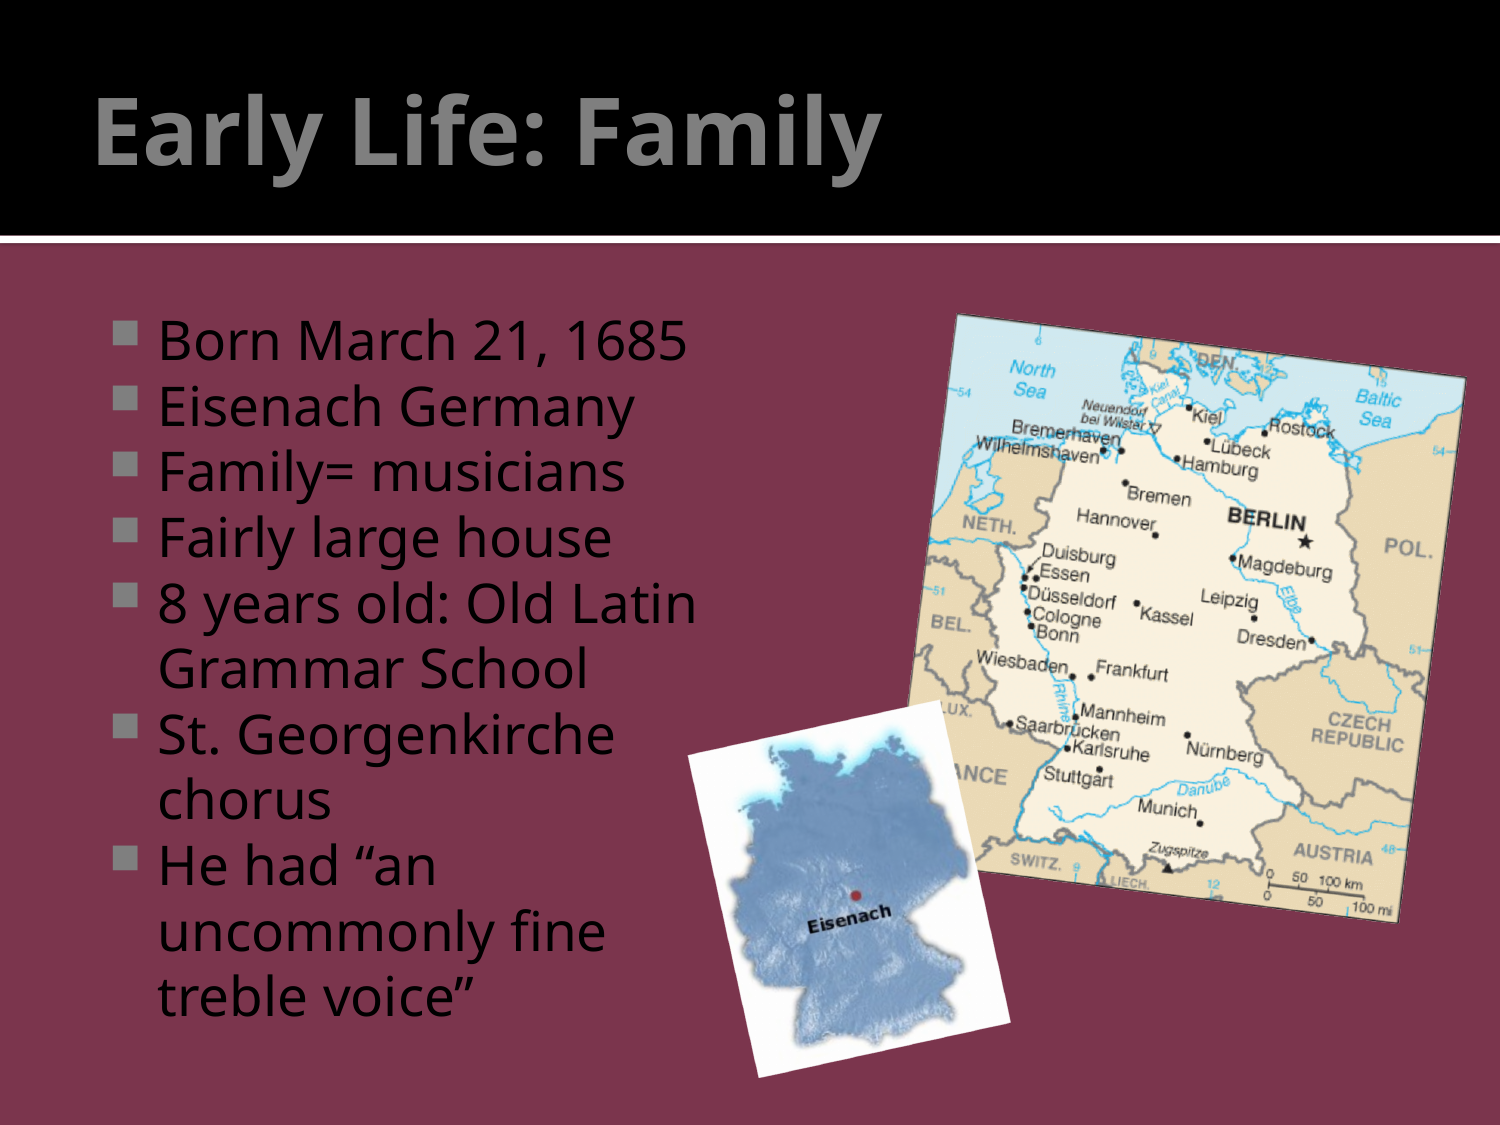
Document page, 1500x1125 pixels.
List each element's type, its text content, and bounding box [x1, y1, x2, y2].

list Born March 21, 1685 Eisenach Germany Family= musicians Fairly large house 8 years old: Old Latin Grammar School St. Georgenkirche chorus He had “an uncommonly fine treble voice” [75, 291, 738, 1050]
picture [689, 314, 1466, 1077]
title Early Life: Family [75, 24, 1425, 231]
